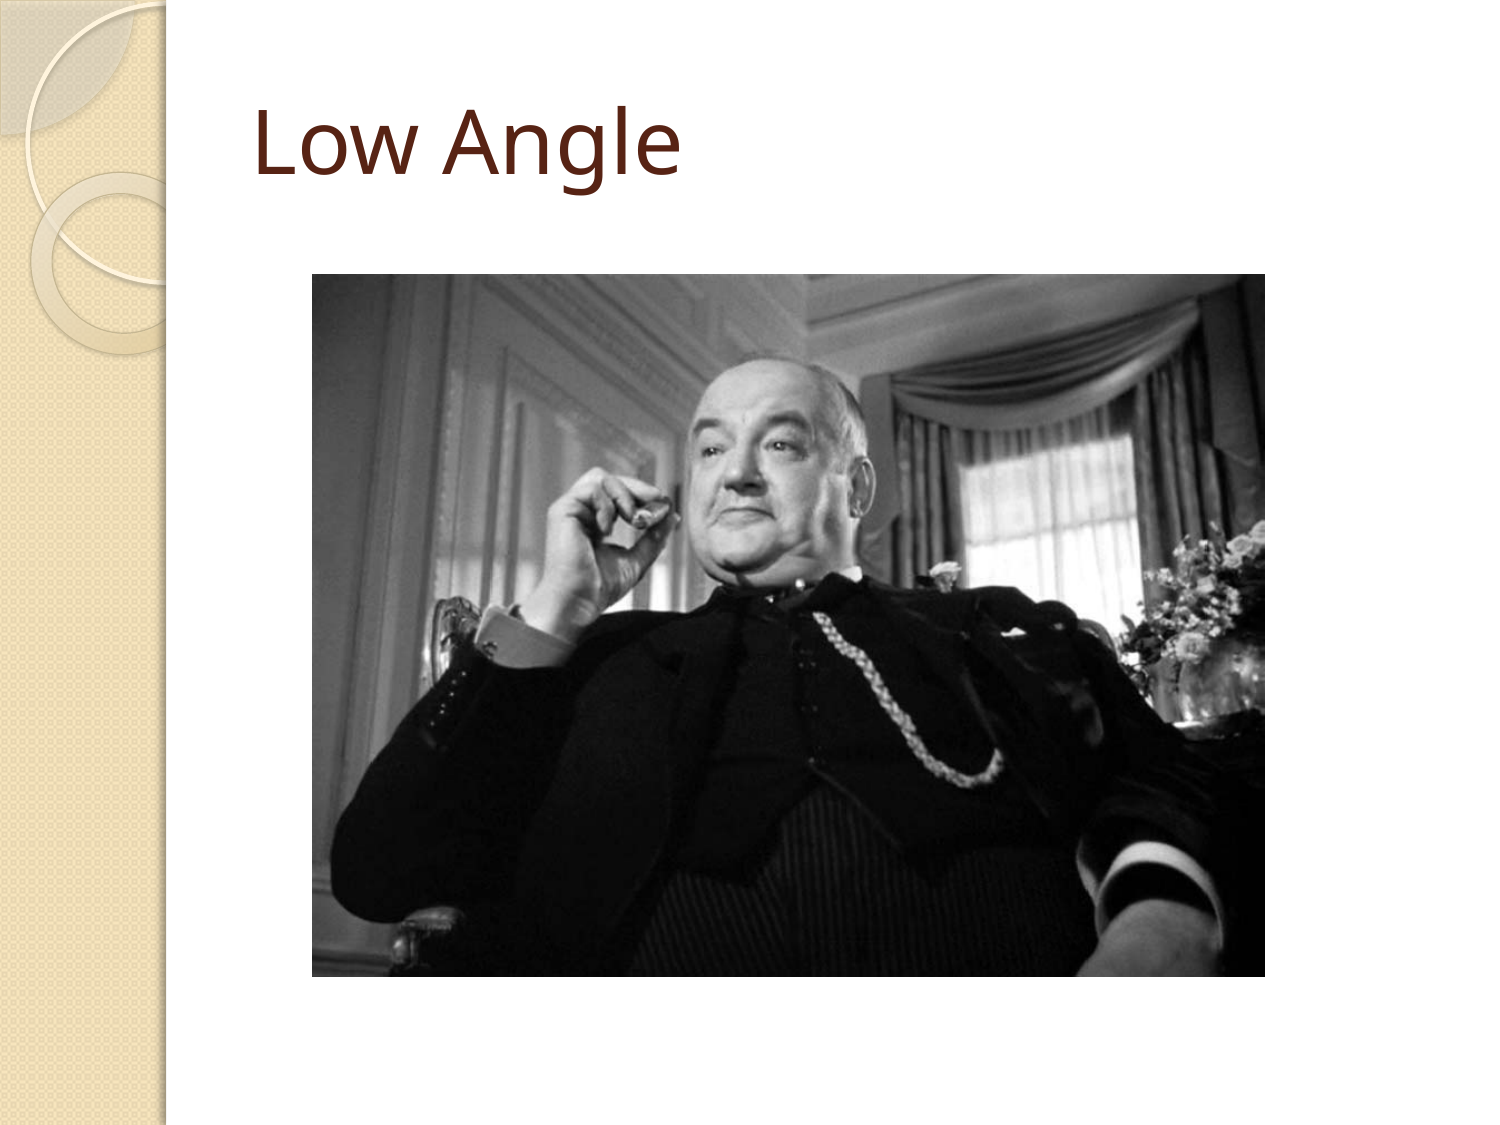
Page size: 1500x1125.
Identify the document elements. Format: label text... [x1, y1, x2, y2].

picture [312, 274, 1265, 977]
title Low Angle [235, 45, 1466, 233]
